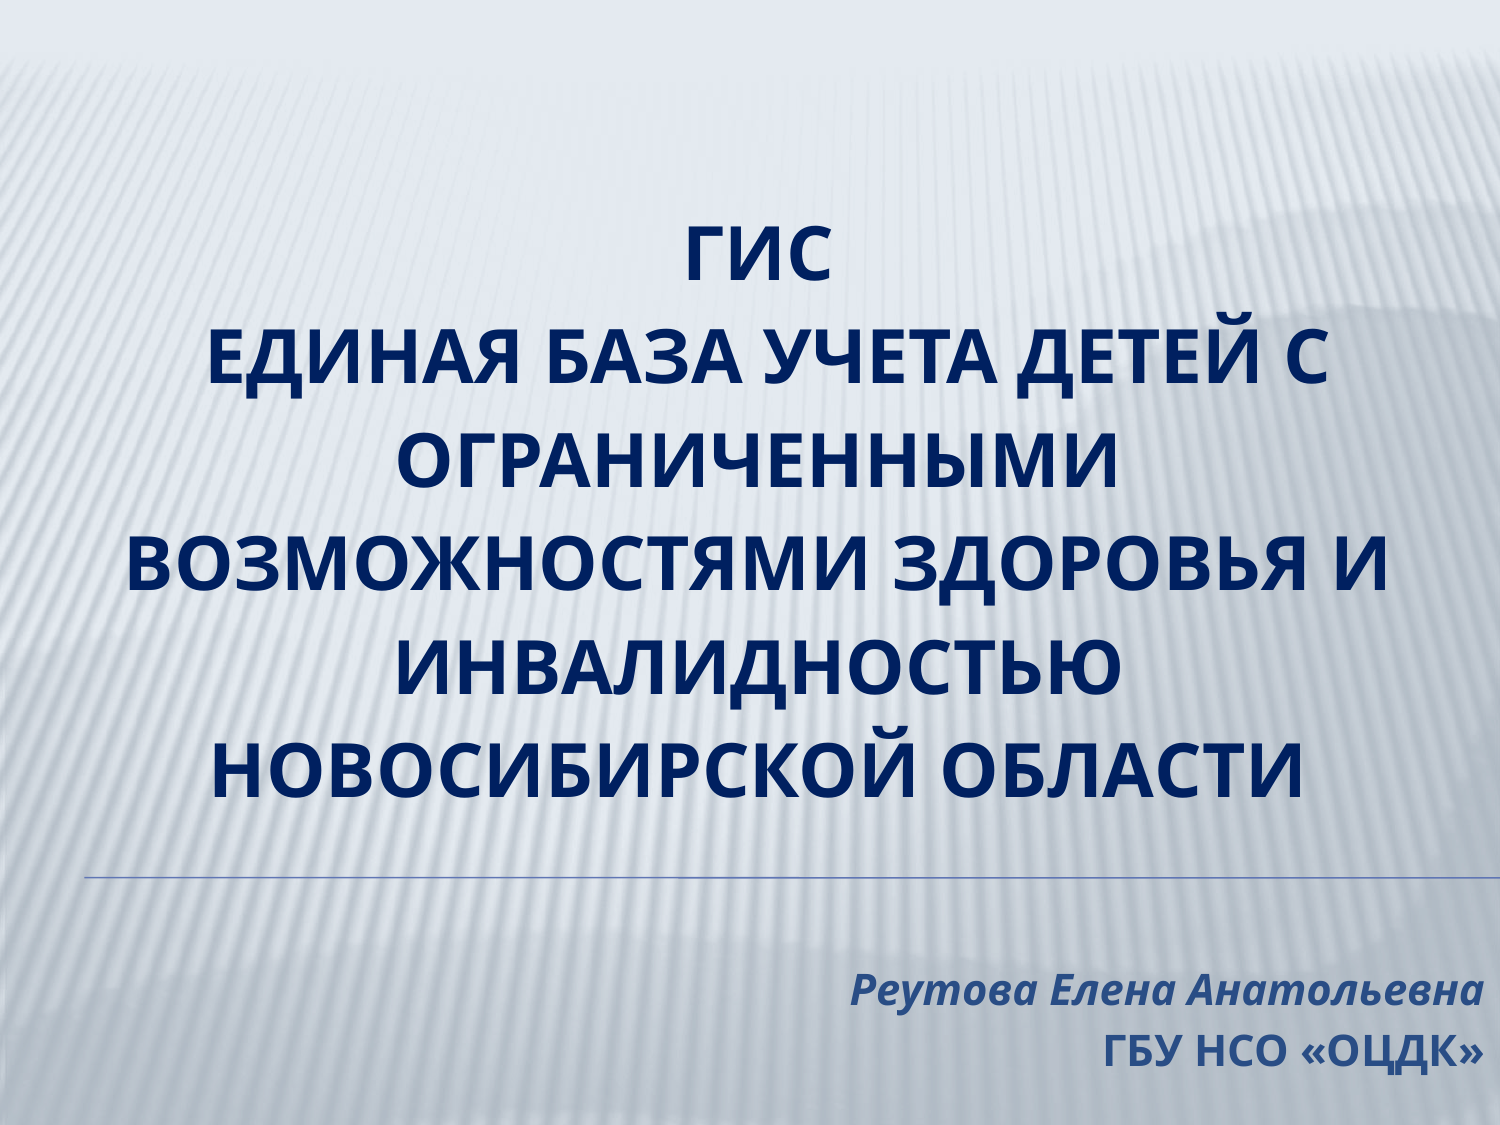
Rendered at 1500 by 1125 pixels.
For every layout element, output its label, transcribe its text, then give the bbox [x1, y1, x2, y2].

title ГИС единая база учета детей с ОГРАНИЧЕННЫМИ возможностями здоровья и инвалидностью Новосибирской области [64, 184, 1453, 835]
subtitle Реутова Елена Анатольевна ГБУ НСО «ОЦДК» [112, 893, 1500, 1083]
